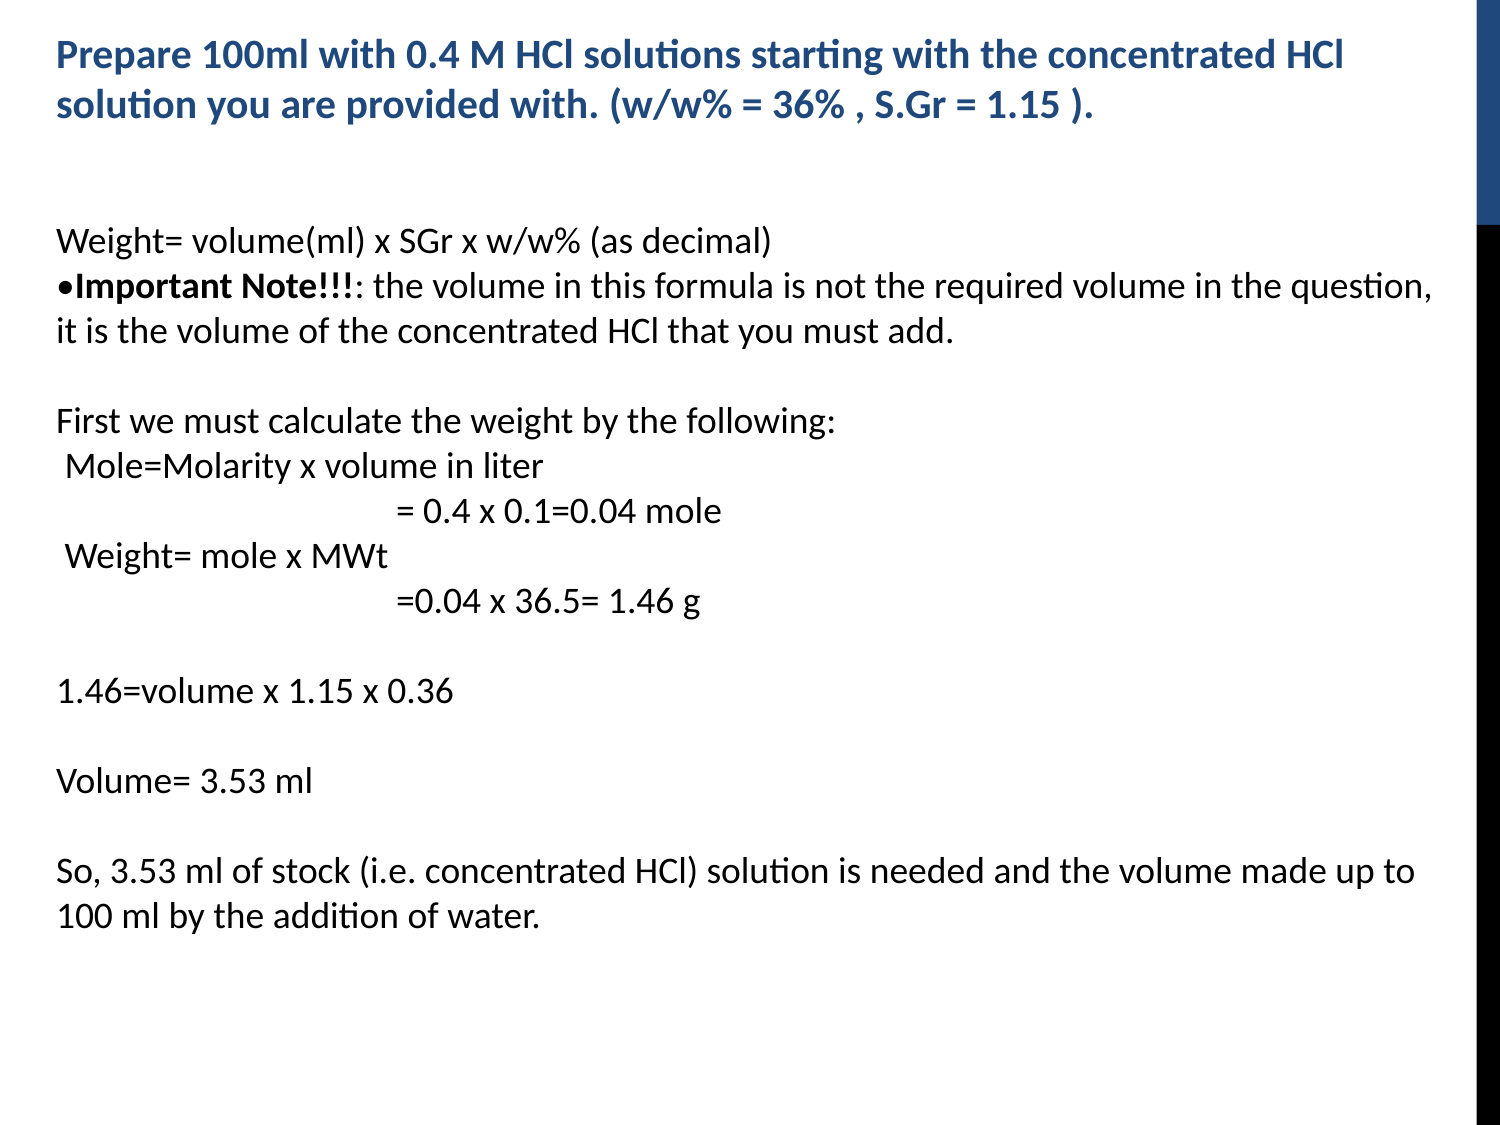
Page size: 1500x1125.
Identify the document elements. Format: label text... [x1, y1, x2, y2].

text_box Prepare 100ml with 0.4 M HCl solutions starting with the concentrated HCl solution you are provided with. (w/w% = 36% , S.Gr = 1.15 ). Weight= volume(ml) x SGr x w/w% (as decimal) •Important Note!!!: the volume in this formula is not the required volume in the question, it is the volume of the concentrated HCl that you must add. First we must calculate the weight by the following: Mole=Molarity x volume in liter = 0.4 x 0.1=0.04 mole Weight= mole x MWt =0.04 x 36.5= 1.46 g 1.46=volume x 1.15 x 0.36 Volume= 3.53 ml So, 3.53 ml of stock (i.e. concentrated HCl) solution is needed and the volume made up to 100 ml by the addition of water. [41, 19, 1459, 1034]
